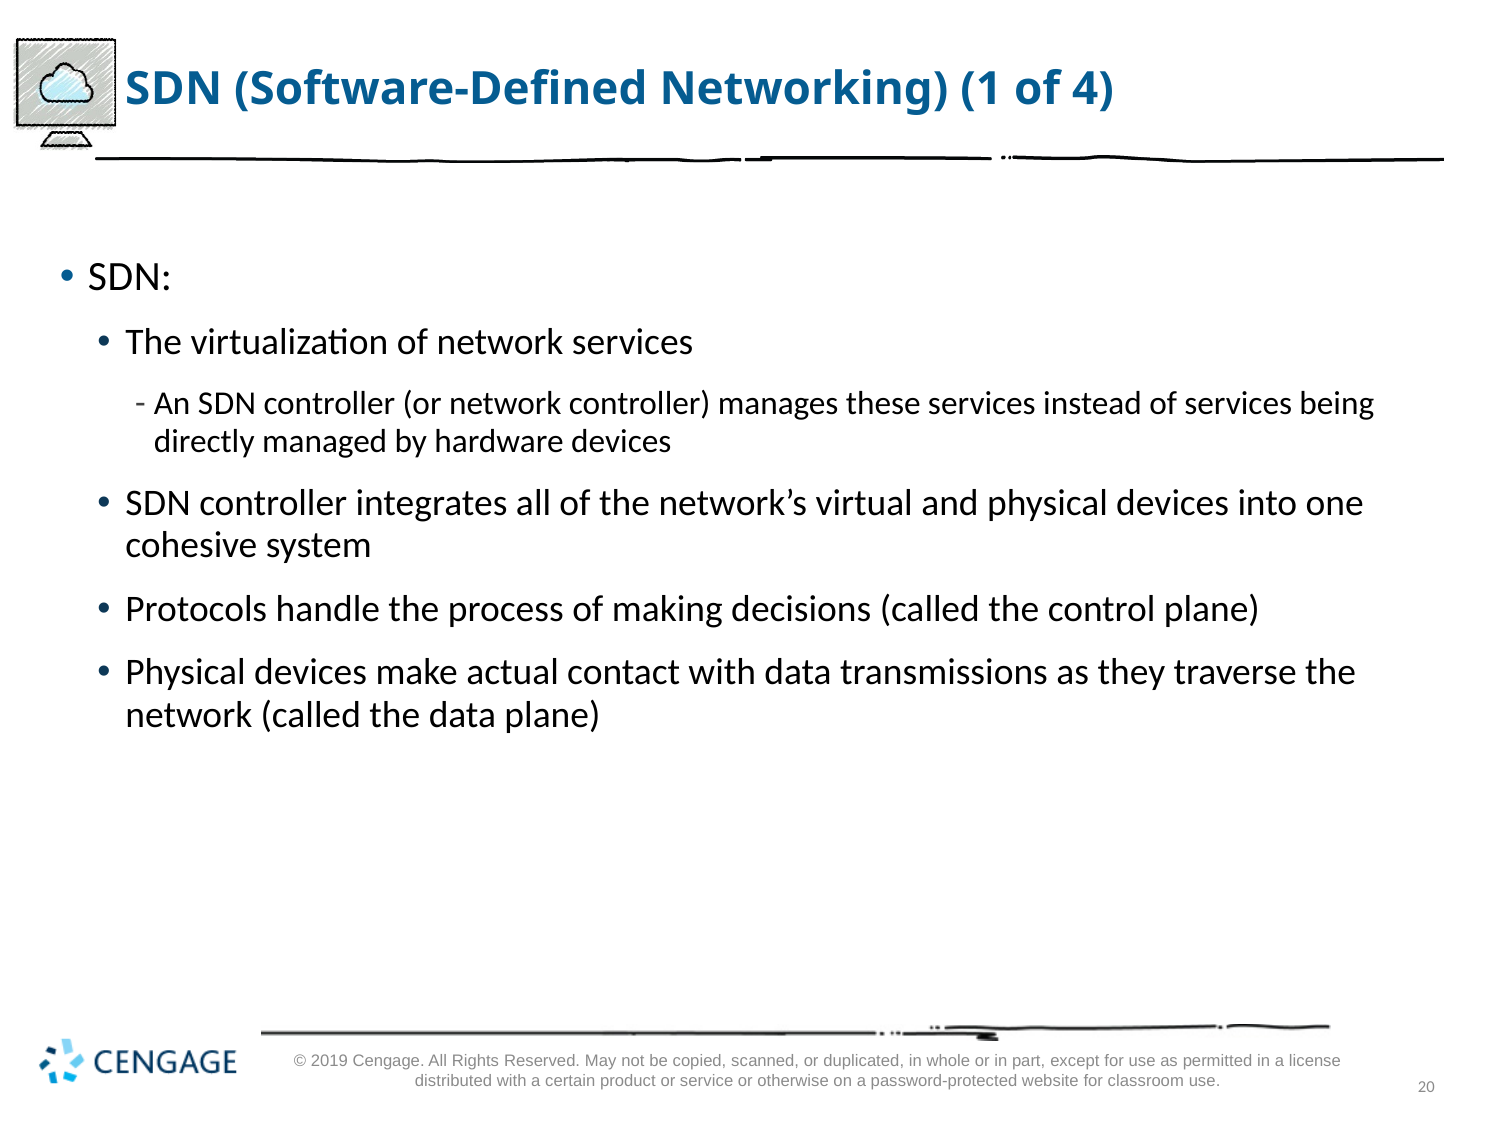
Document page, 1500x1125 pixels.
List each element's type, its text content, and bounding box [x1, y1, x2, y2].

list S D N: The virtualization of network services An S D N controller (or network controller) manages these services instead of services being directly managed by hardware devices S D N controller integrates all of the network’s virtual and physical devices into one cohesive system Protocols handle the process of making decisions (called the control plane) Physical devices make actual contact with data transmissions as they traverse the network (called the data plane) [59, 252, 1441, 742]
picture [95, 155, 1444, 163]
picture [19, 1025, 249, 1096]
title S D N (Software-Defined Networking) (1 of 4) [125, 66, 1442, 116]
picture [13, 36, 117, 151]
footer © 2019 Cengage. All Rights Reserved. May not be copied, scanned, or duplicated, in whole or in part, except for use as permitted in a license distributed with a certain product or service or otherwise on a password-protected website for classroom use. [262, 1050, 1375, 1091]
picture [261, 1024, 1331, 1041]
